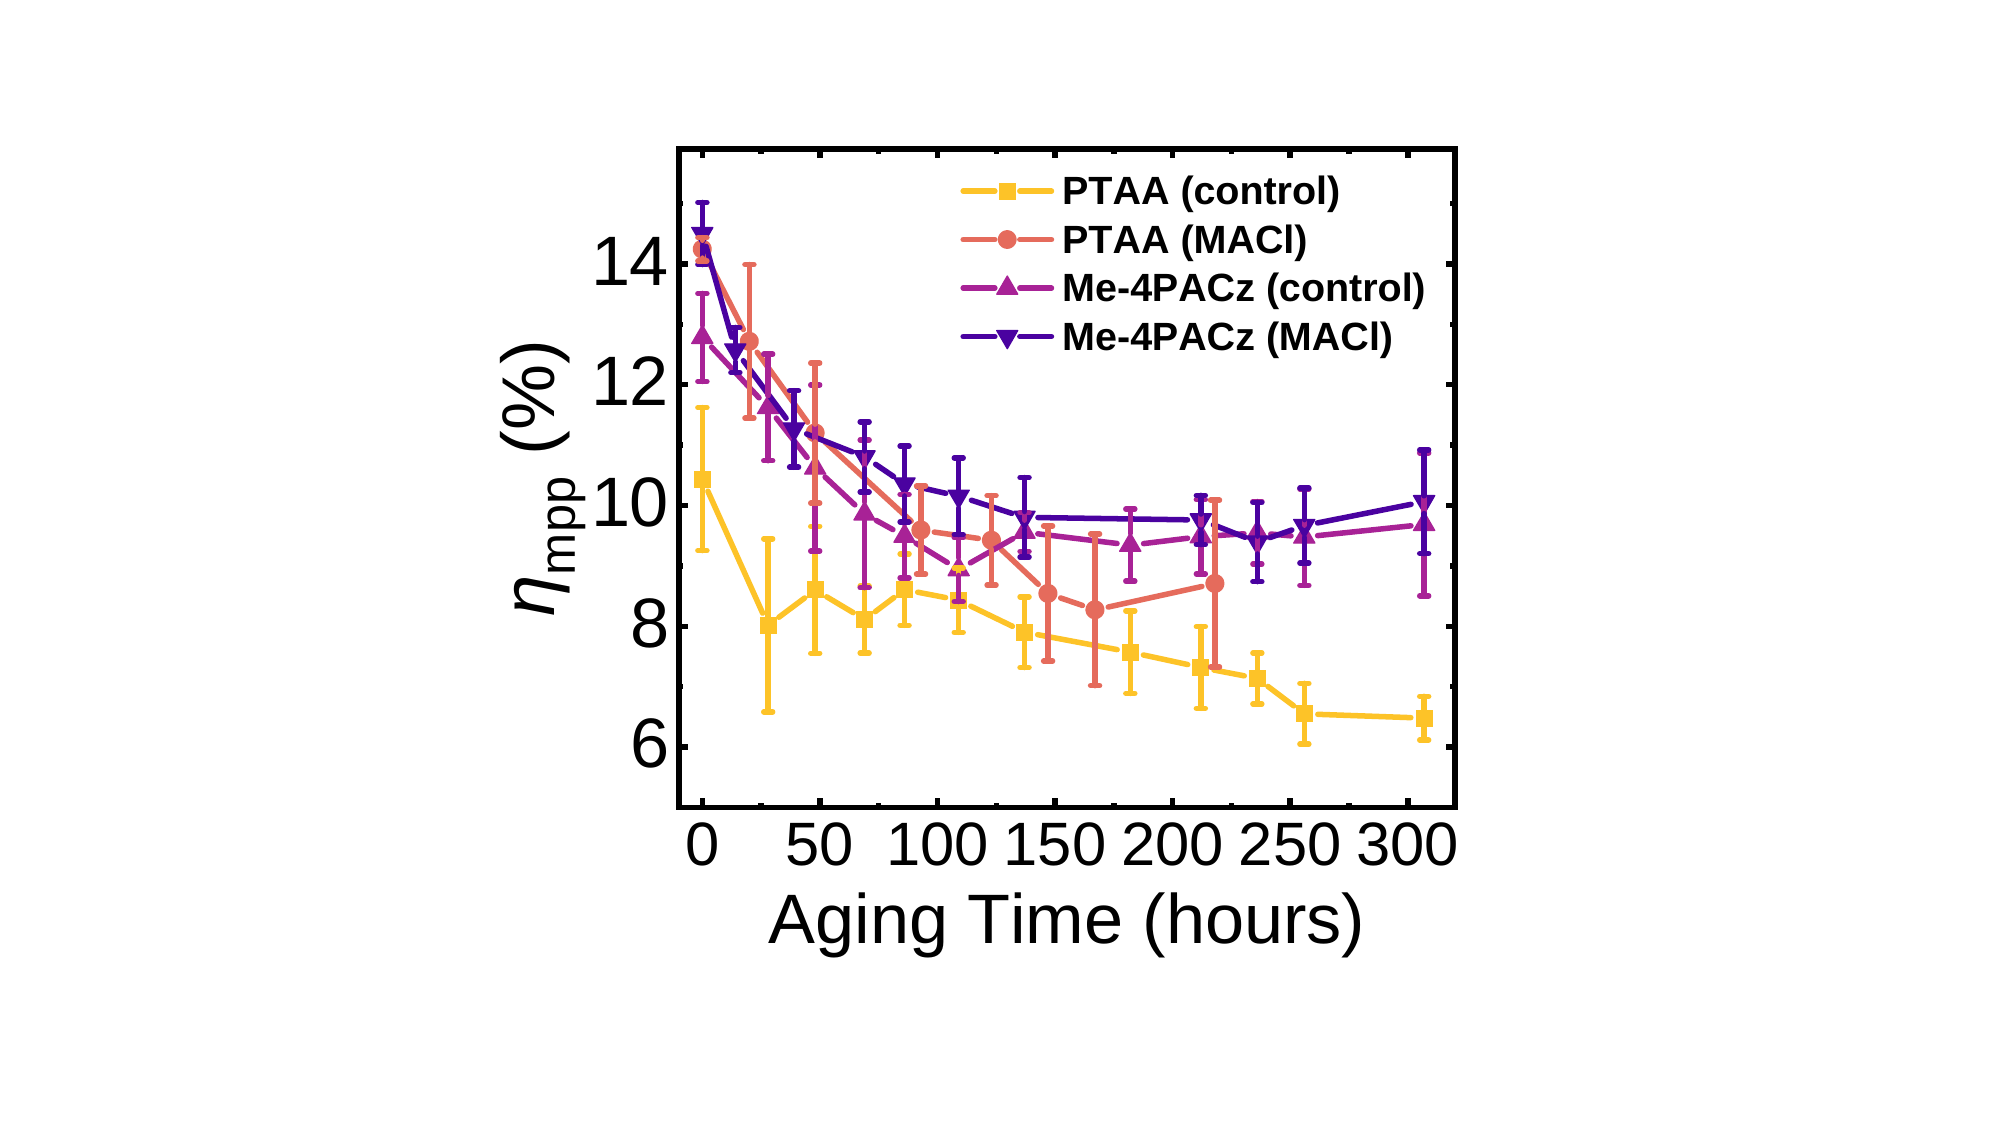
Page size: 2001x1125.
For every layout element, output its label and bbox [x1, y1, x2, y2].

picture [493, 140, 1507, 985]
